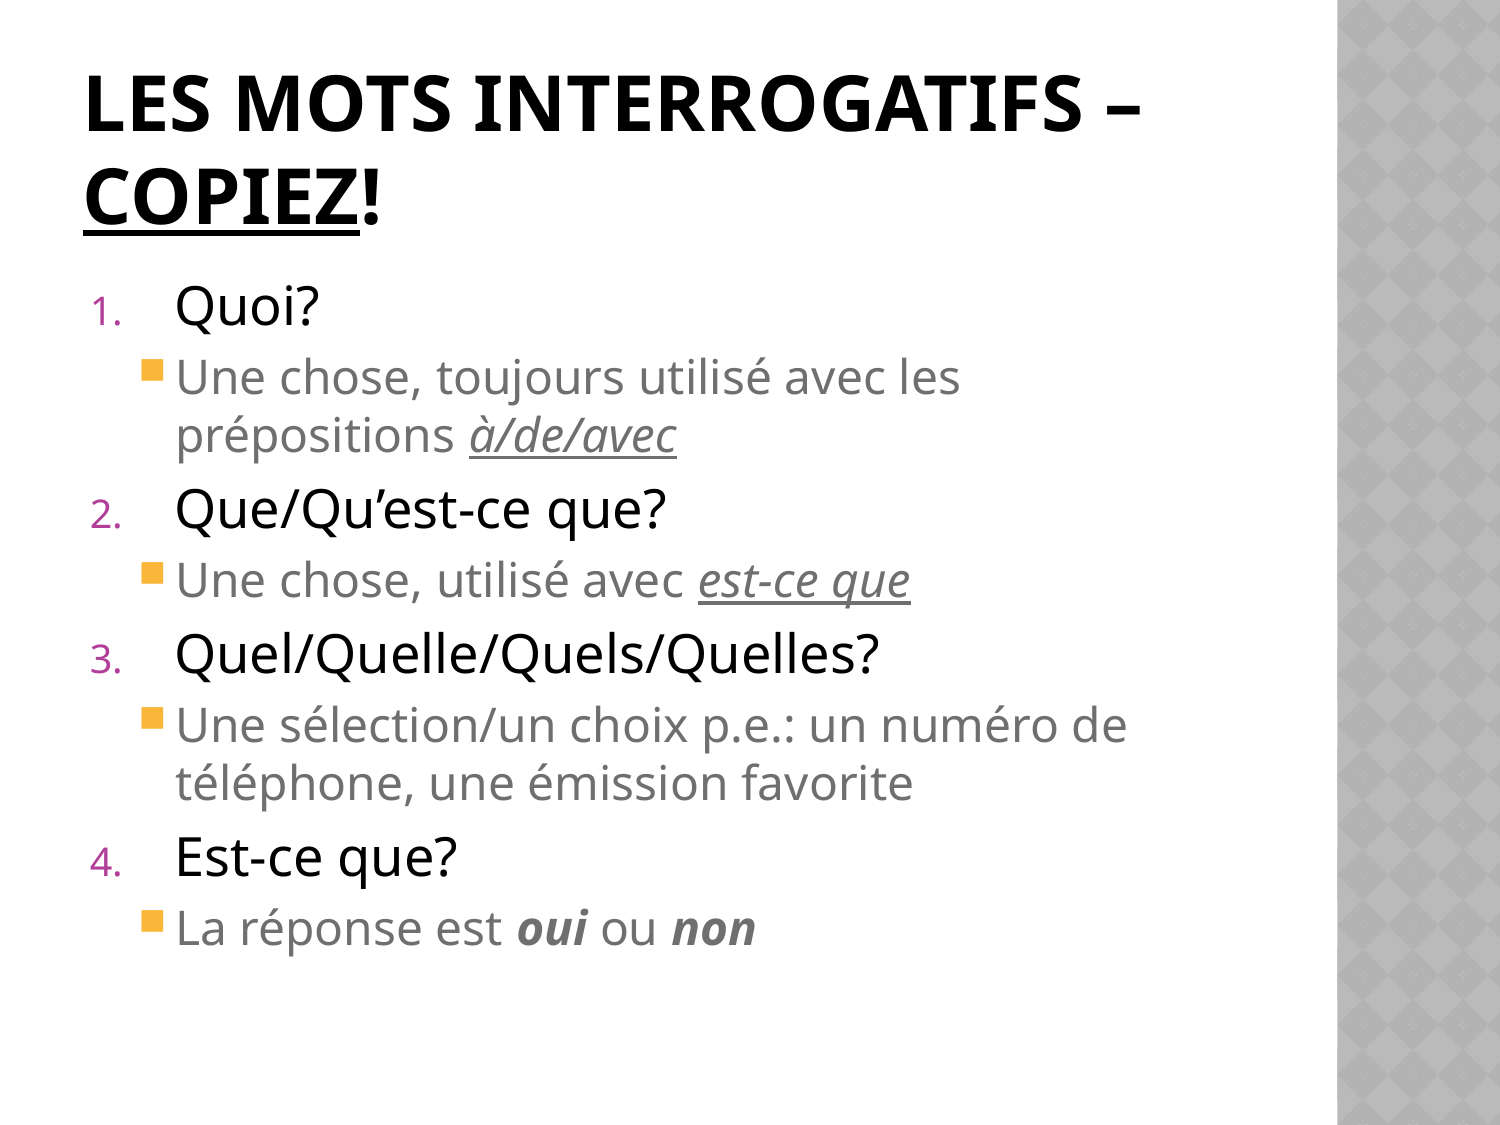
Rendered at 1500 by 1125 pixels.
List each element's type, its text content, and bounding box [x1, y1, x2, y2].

title Les mots interrogatifs – copiez! [75, 52, 1263, 240]
list Quoi? Une chose, toujours utilisé avec les prépositions à/de/avec Que/Qu’est-ce que? Une chose, utilisé avec est-ce que Quel/Quelle/Quels/Quelles? Une sélection/un choix p.e.: un numéro de téléphone, une émission favorite Est-ce que? La réponse est oui ou non [75, 264, 1263, 1059]
